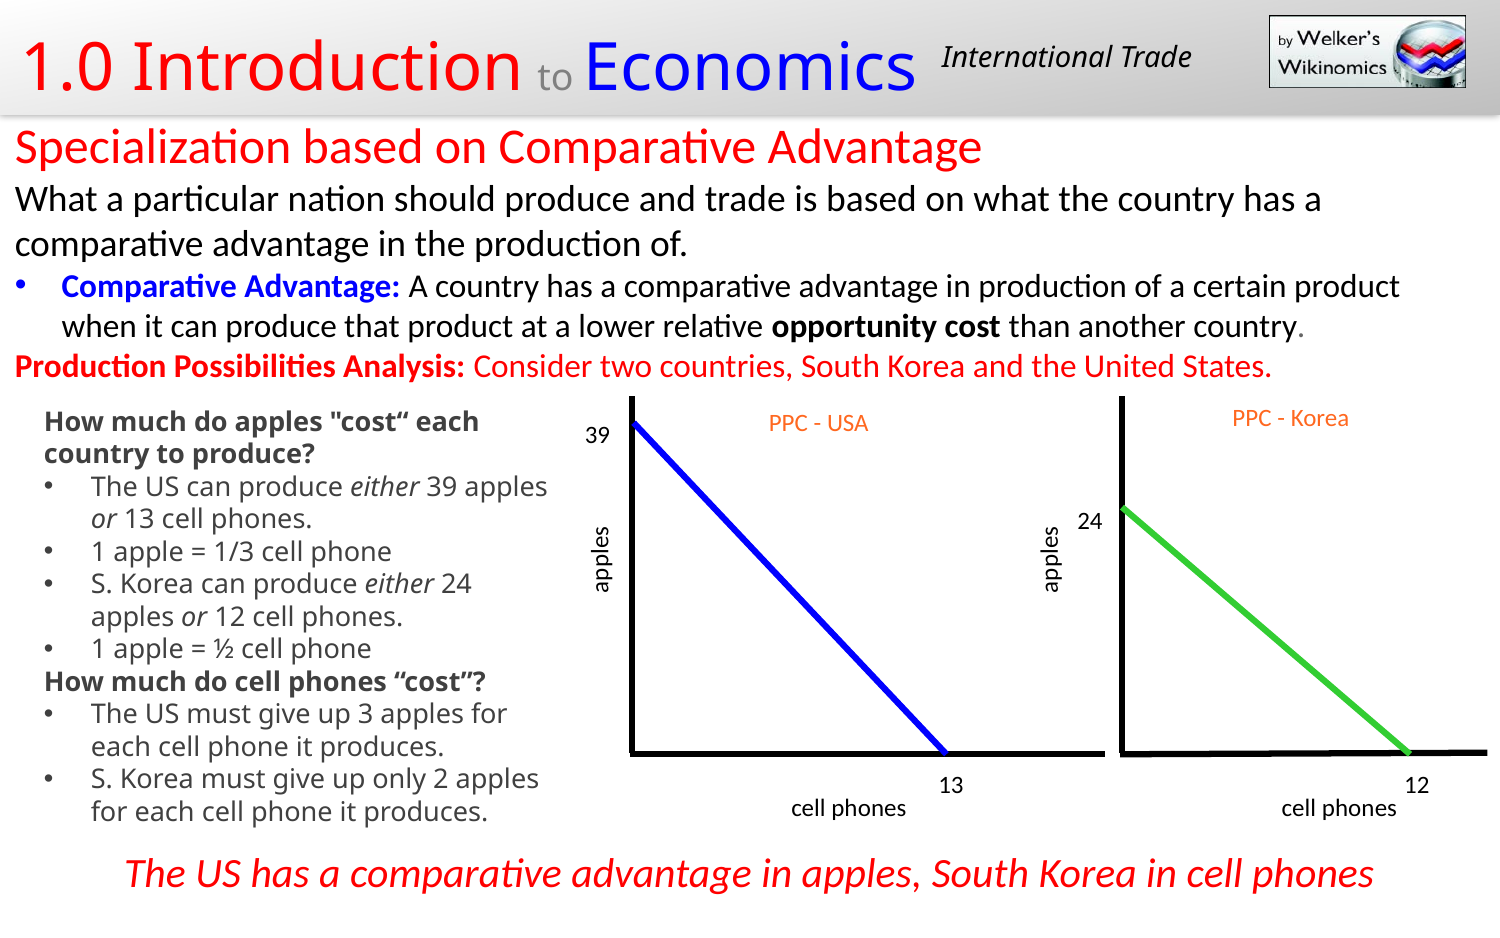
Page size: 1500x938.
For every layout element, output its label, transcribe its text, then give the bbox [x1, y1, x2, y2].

picture [1269, 15, 1466, 88]
text_box The US has a comparative advantage in apples, South Korea in cell phones [0, 838, 1500, 904]
text_box Specialization based on Comparative Advantage What a particular nation should produce and trade is based on what the country has a comparative advantage in the production of. Comparative Advantage: A country has a comparative advantage in production of a certain product when it can produce that product at a lower relative opportunity cost than another country. Production Possibilities Analysis: Consider two countries, South Korea and the United States. [0, 106, 1488, 477]
text_box International Trade [829, 30, 1313, 81]
text_box How much do apples "cost“ each country to produce? The US can produce either 39 apples or 13 cell phones. 1 apple = 1/3 cell phone S. Korea can produce either 24 apples or 12 cell phones. 1 apple = ½ cell phone How much do cell phones “cost”? The US must give up 3 apples for each cell phone it produces. S. Korea must give up only 2 apples for each cell phone it produces. [29, 396, 565, 834]
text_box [569, 393, 1488, 831]
